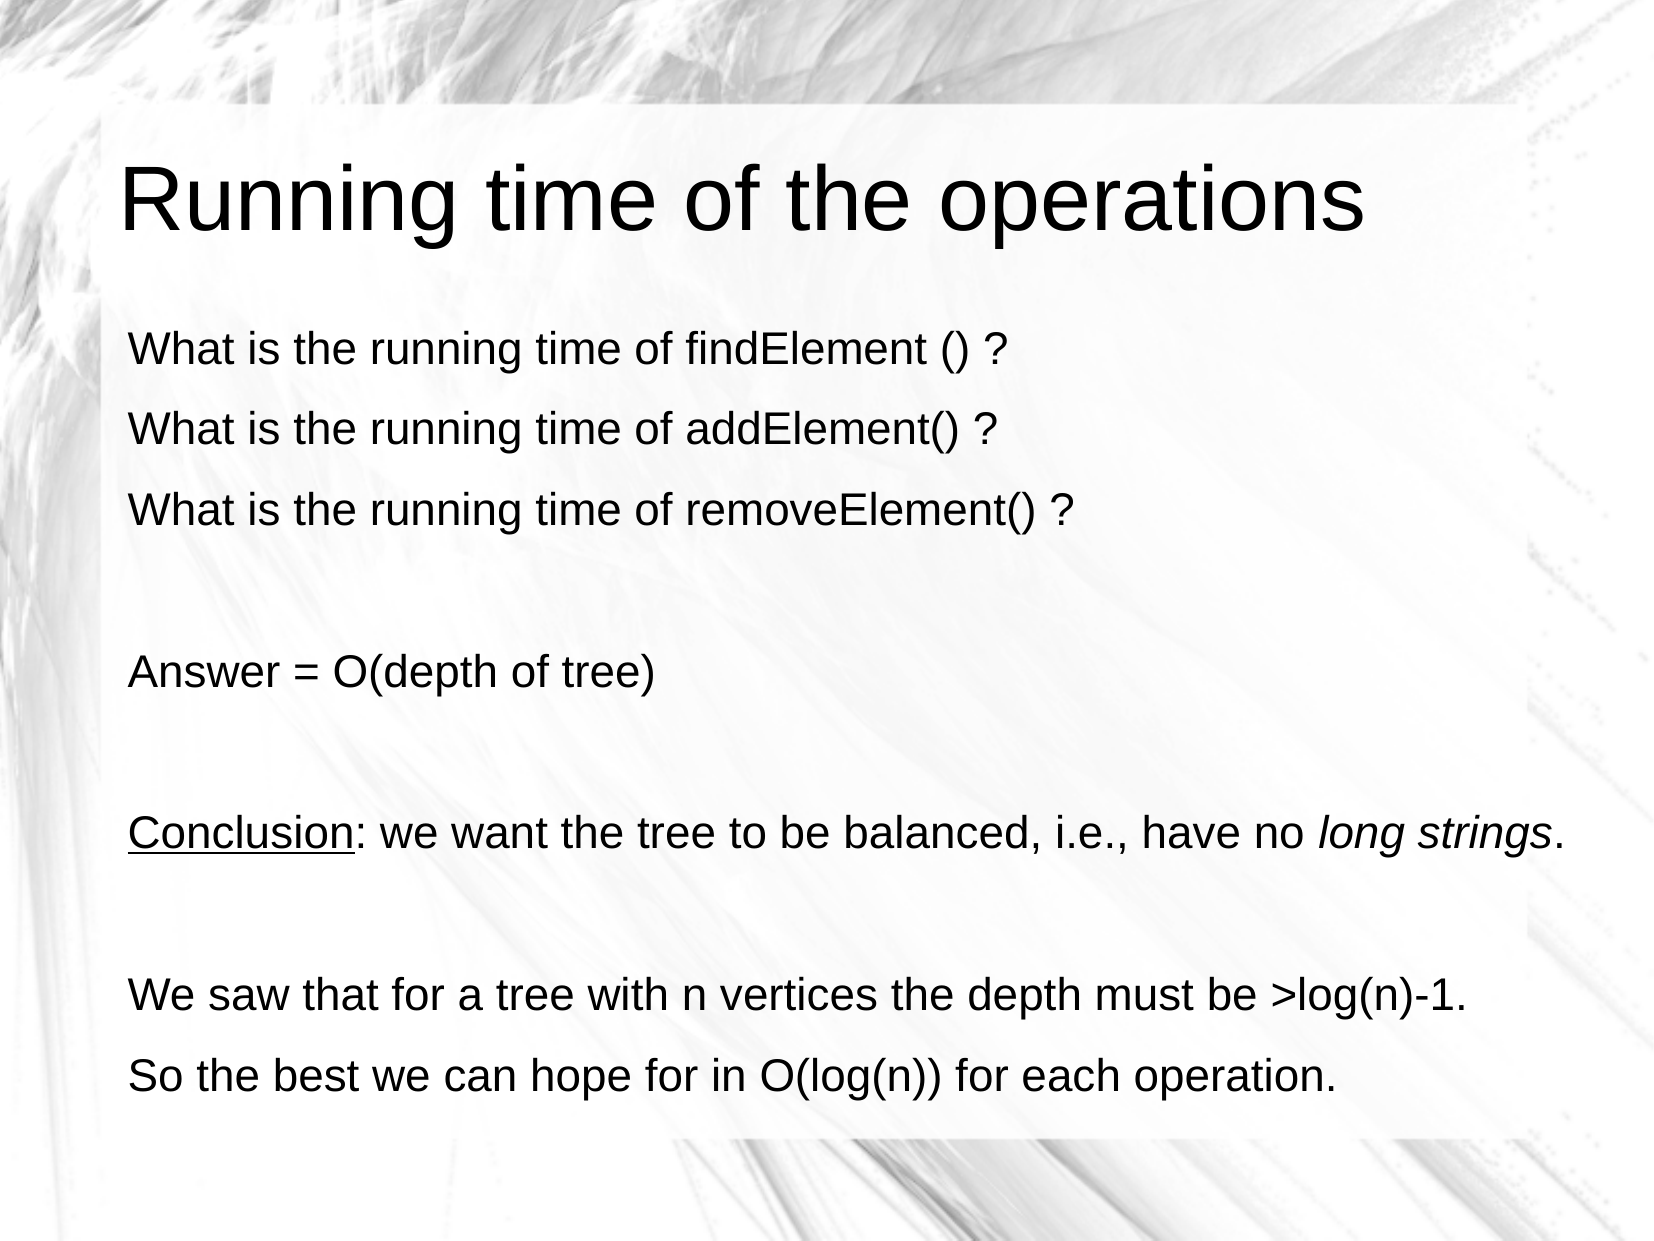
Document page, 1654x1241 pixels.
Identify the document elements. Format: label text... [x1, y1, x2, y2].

title Running time of the operations [118, 93, 1506, 299]
list What is the running time of findElement () ? What is the running time of addElement() ? What is the running time of removeElement() ? Answer = O(depth of tree) Conclusion: we want the tree to be balanced, i.e., have no long strings. We saw that for a tree with n vertices the depth must be >log(n)-1. So the best we can hope for in O(log(n)) for each operation. [118, 319, 1571, 1109]
picture [0, 0, 1654, 1241]
